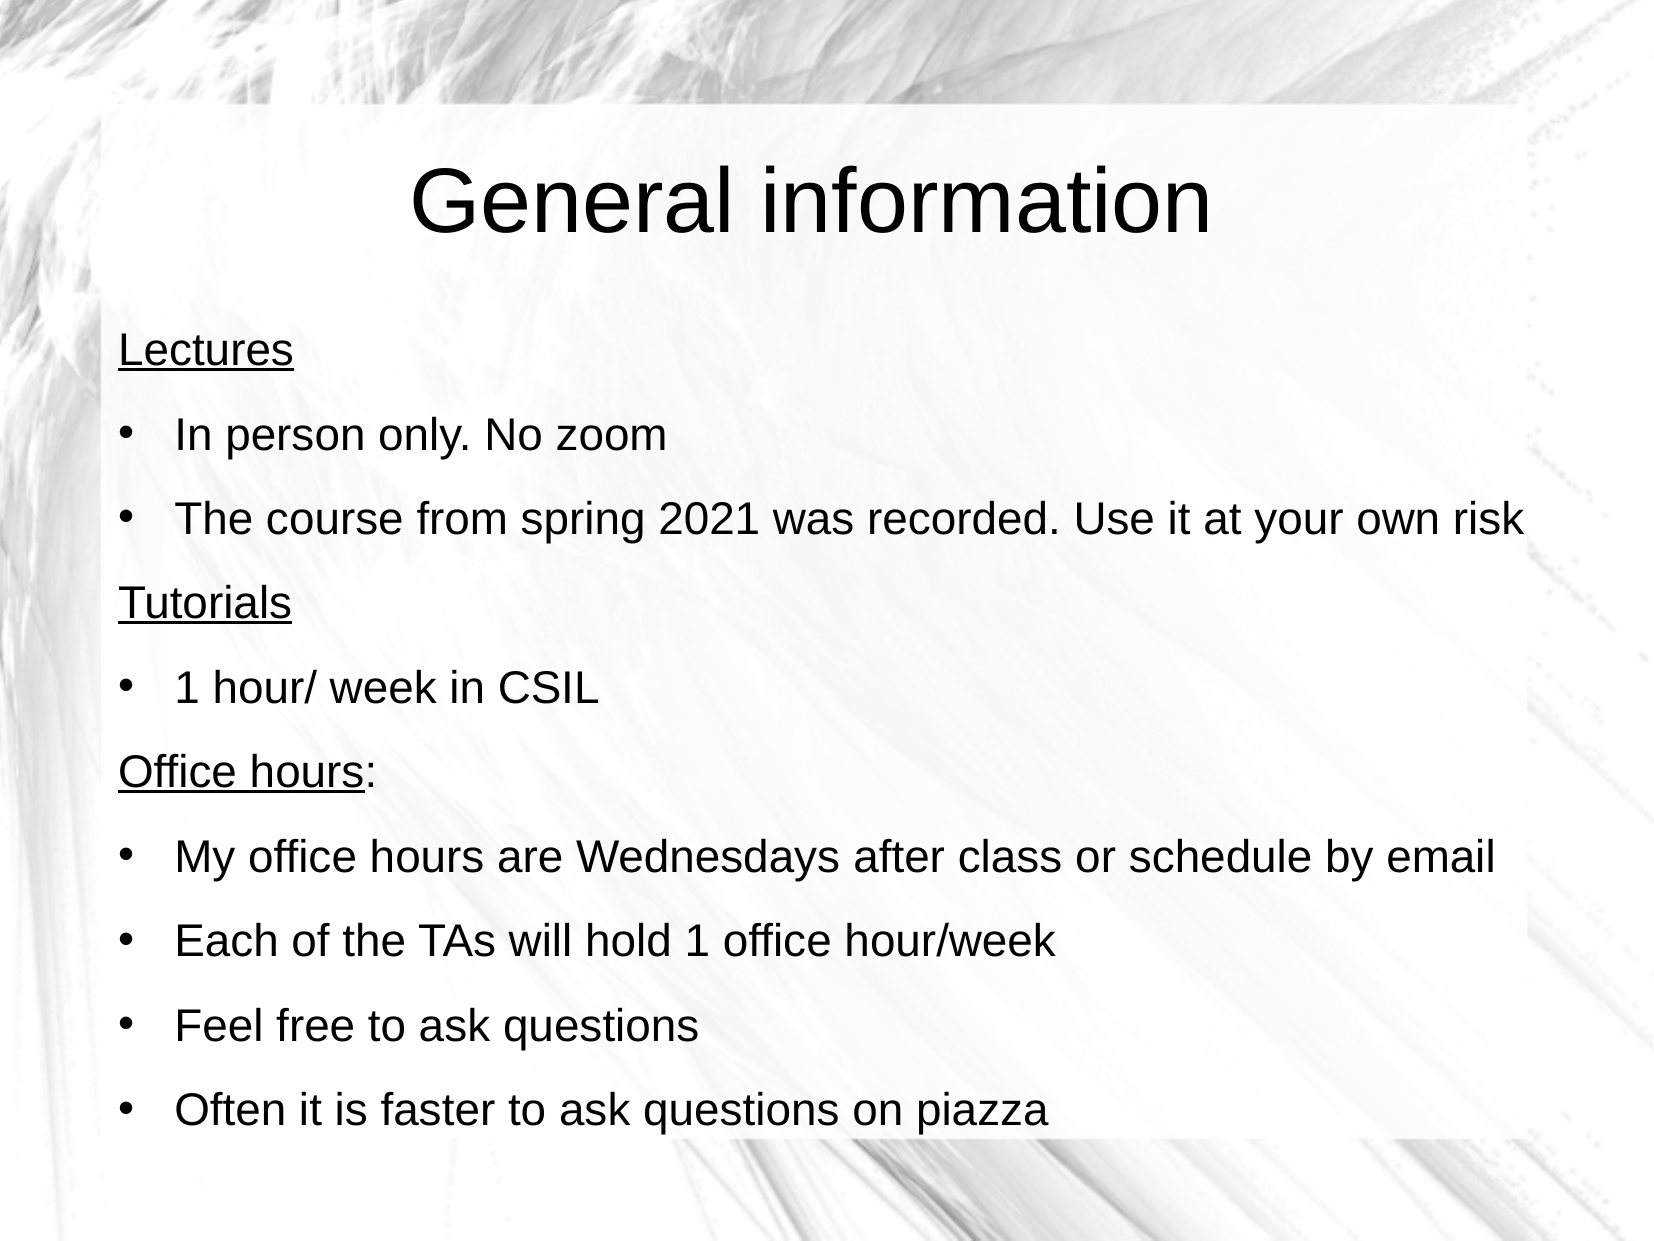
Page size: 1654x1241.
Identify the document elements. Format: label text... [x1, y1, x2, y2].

title General information [118, 112, 1506, 281]
list Lectures In person only. No zoom The course from spring 2021 was recorded. Use it at your own risk Tutorials 1 hour/ week in CSIL Office hours: My office hours are Wednesdays after class or schedule by email Each of the TAs will hold 1 office hour/week Feel free to ask questions Often it is faster to ask questions on piazza [118, 319, 1571, 1149]
picture [0, 0, 1654, 1241]
